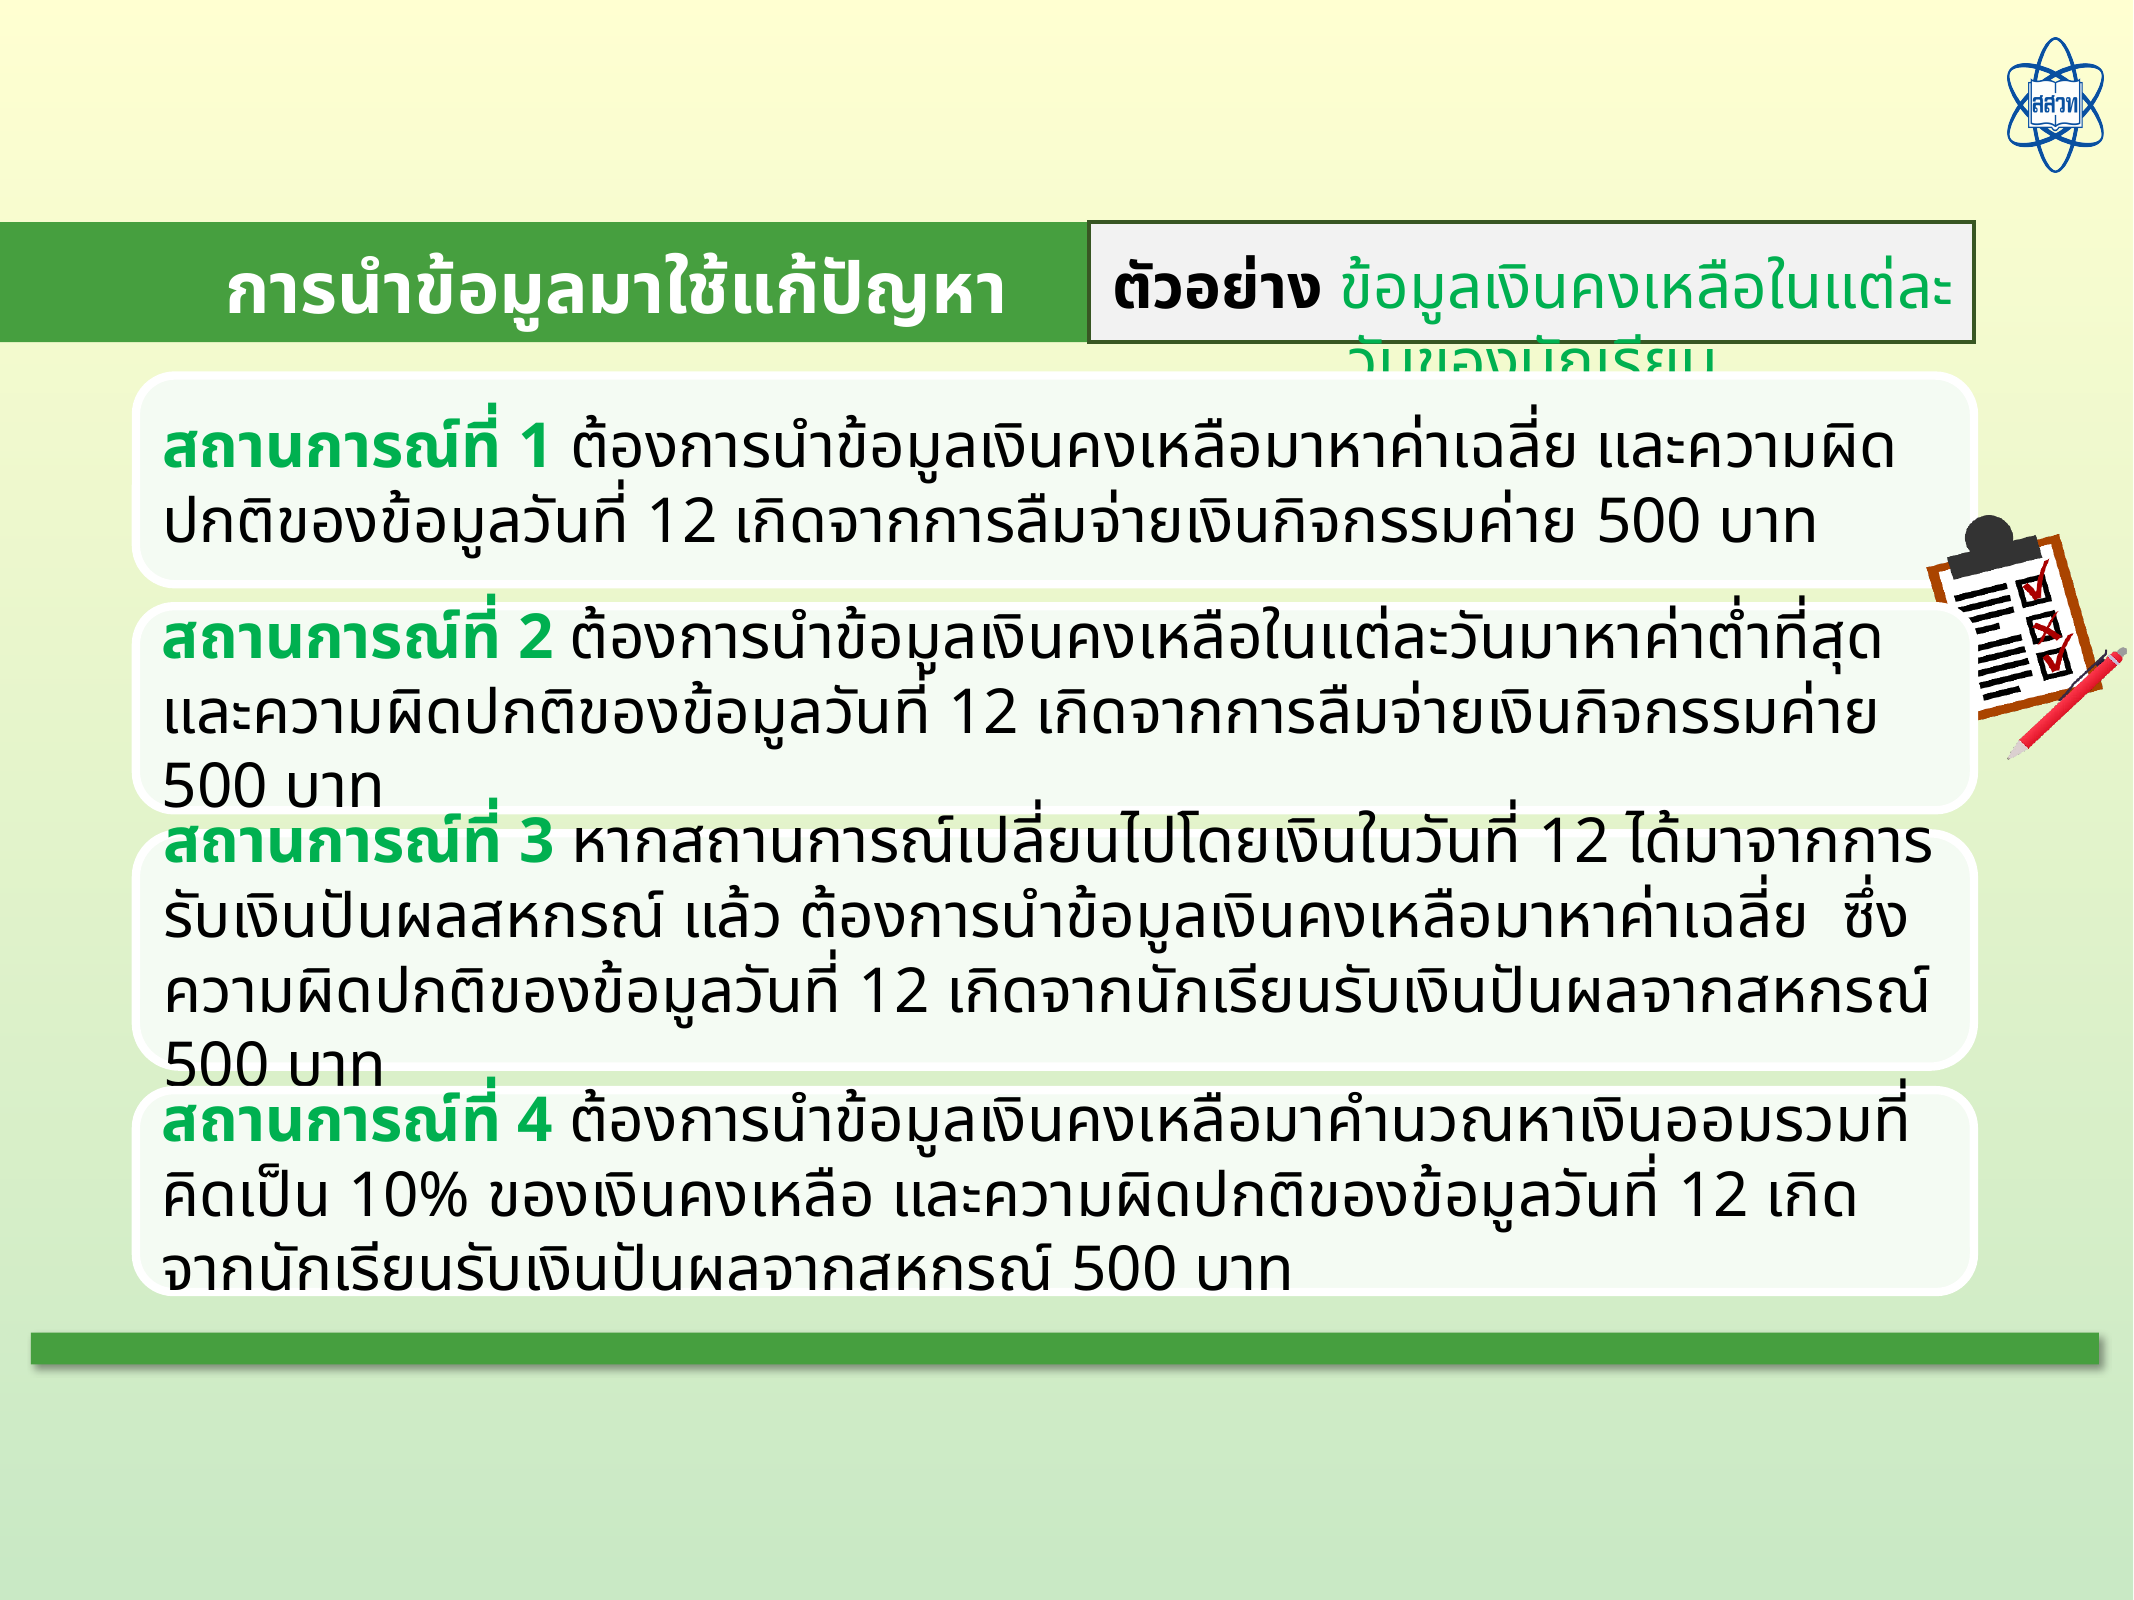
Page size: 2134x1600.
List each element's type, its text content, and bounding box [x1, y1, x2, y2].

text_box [0, 222, 1088, 343]
text_box สถานการณ์ที่ 3 หากสถานการณ์เปลี่ยนไปโดยเงินในวันที่ 12 ได้มาจากการรับเงินปันผลสหกรณ์ แล้ว ต้องการนำข้อมูลเงินคงเหลือมาหาค่าเฉลี่ย ซึ่งความผิดปกติของข้อมูลวันที่ 12 เกิดจากนักเรียนรับเงินปันผลจากสหกรณ์ 500 บาท [134, 832, 1975, 1068]
text_box สถานการณ์ที่ 4 ต้องการนำข้อมูลเงินคงเหลือมาคำนวณหาเงินออมรวมที่คิดเป็น 10% ของเงินคงเหลือ และความผิดปกติของข้อมูลวันที่ 12 เกิดจากนักเรียนรับเงินปันผลจากสหกรณ์ 500 บาท [134, 1089, 1975, 1294]
text_box [30, 1331, 2100, 1365]
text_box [1088, 222, 1975, 406]
text_box สถานการณ์ที่ 1 ต้องการนำข้อมูลเงินคงเหลือมาหาค่าเฉลี่ย และความผิดปกติของข้อมูลวันที่ 12 เกิดจากการลืมจ่ายเงินกิจกรรมค่าย 500 บาท [134, 374, 1976, 586]
picture [2007, 37, 2104, 173]
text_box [1926, 515, 2134, 779]
text_box สถานการณ์ที่ 2 ต้องการนำข้อมูลเงินคงเหลือในแต่ละวันมาหาค่าต่ำที่สุด และความผิดปกติของข้อมูลวันที่ 12 เกิดจากการลืมจ่ายเงินกิจกรรมค่าย 500 บาท [134, 605, 1975, 812]
